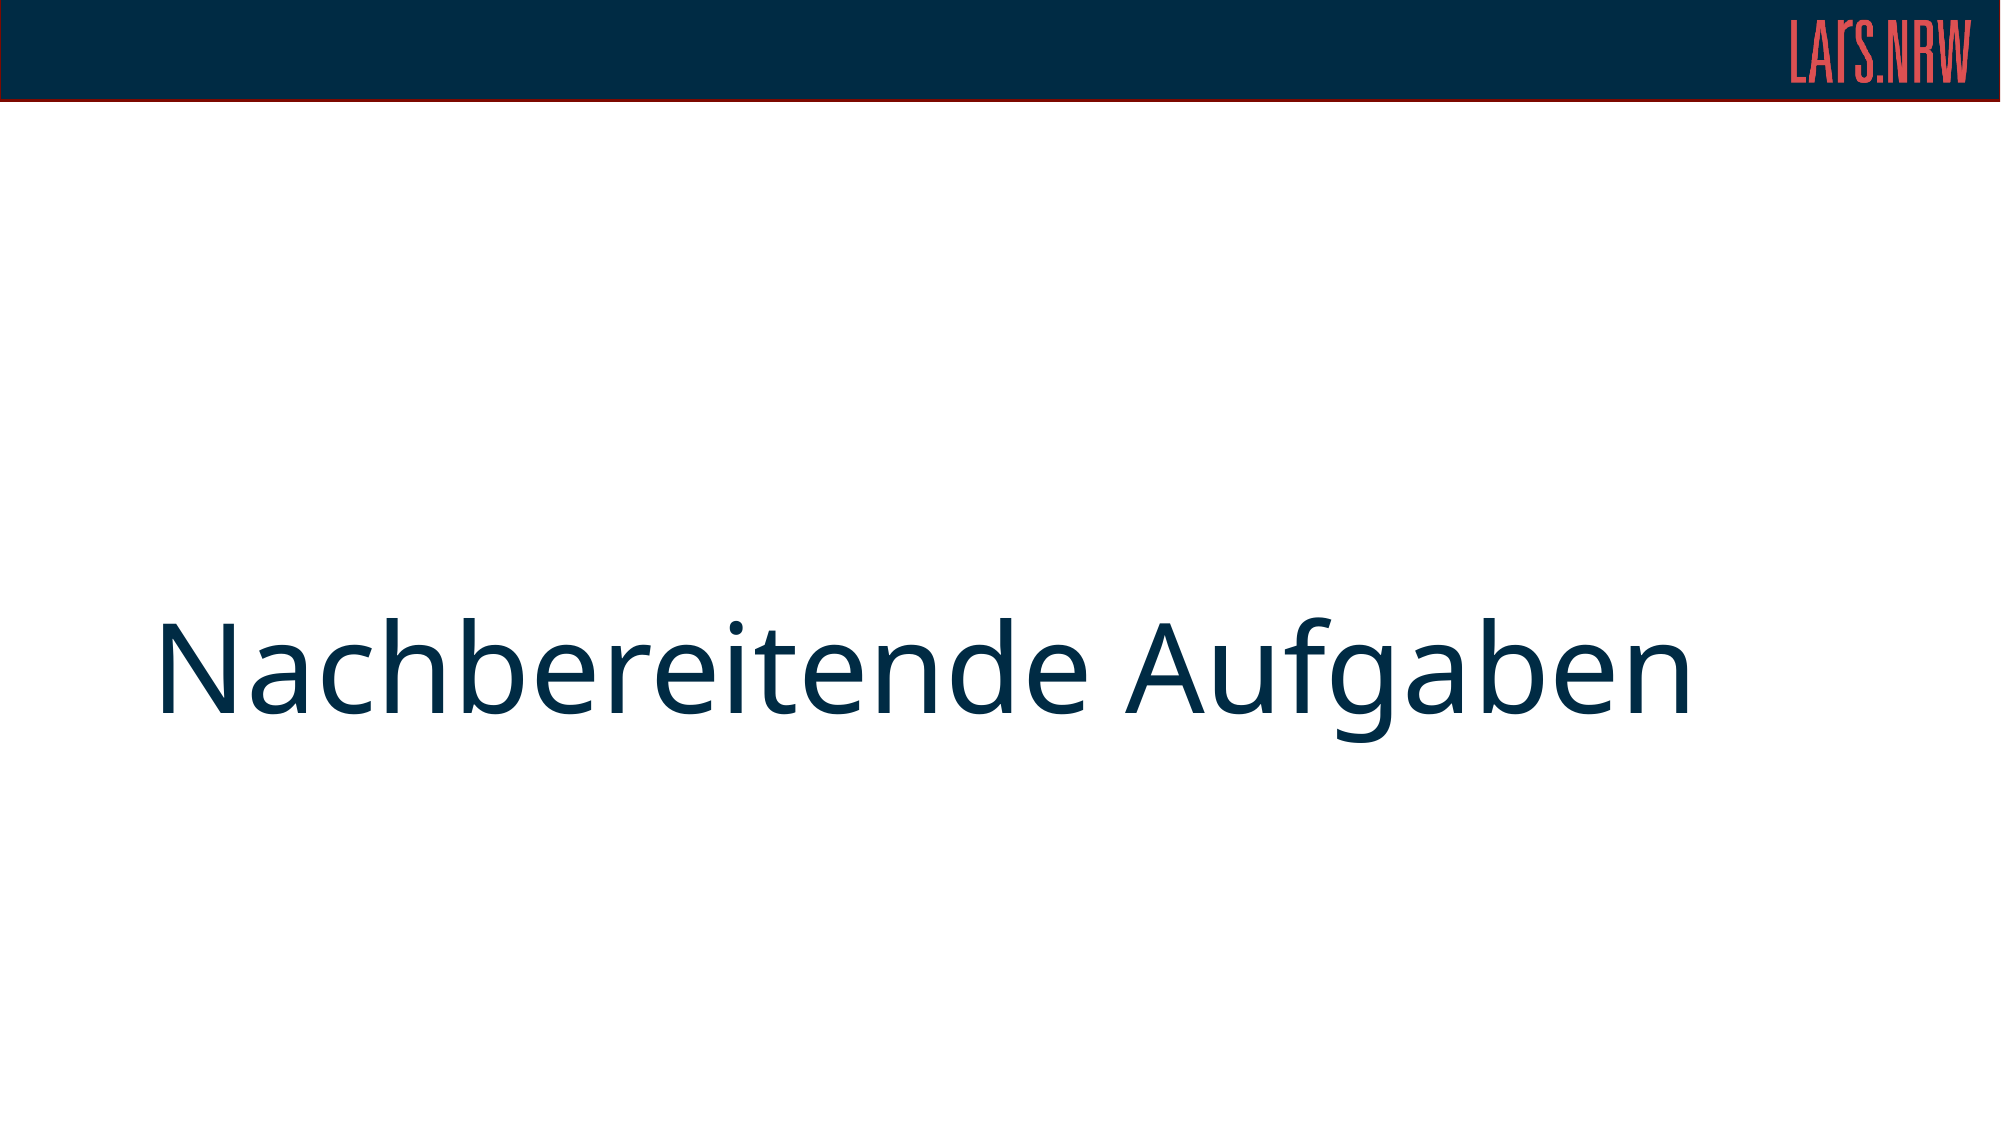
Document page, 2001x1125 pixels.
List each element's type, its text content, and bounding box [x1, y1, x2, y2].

picture [1773, 6, 1977, 99]
title Nachbereitende Aufgaben [136, 280, 1862, 749]
